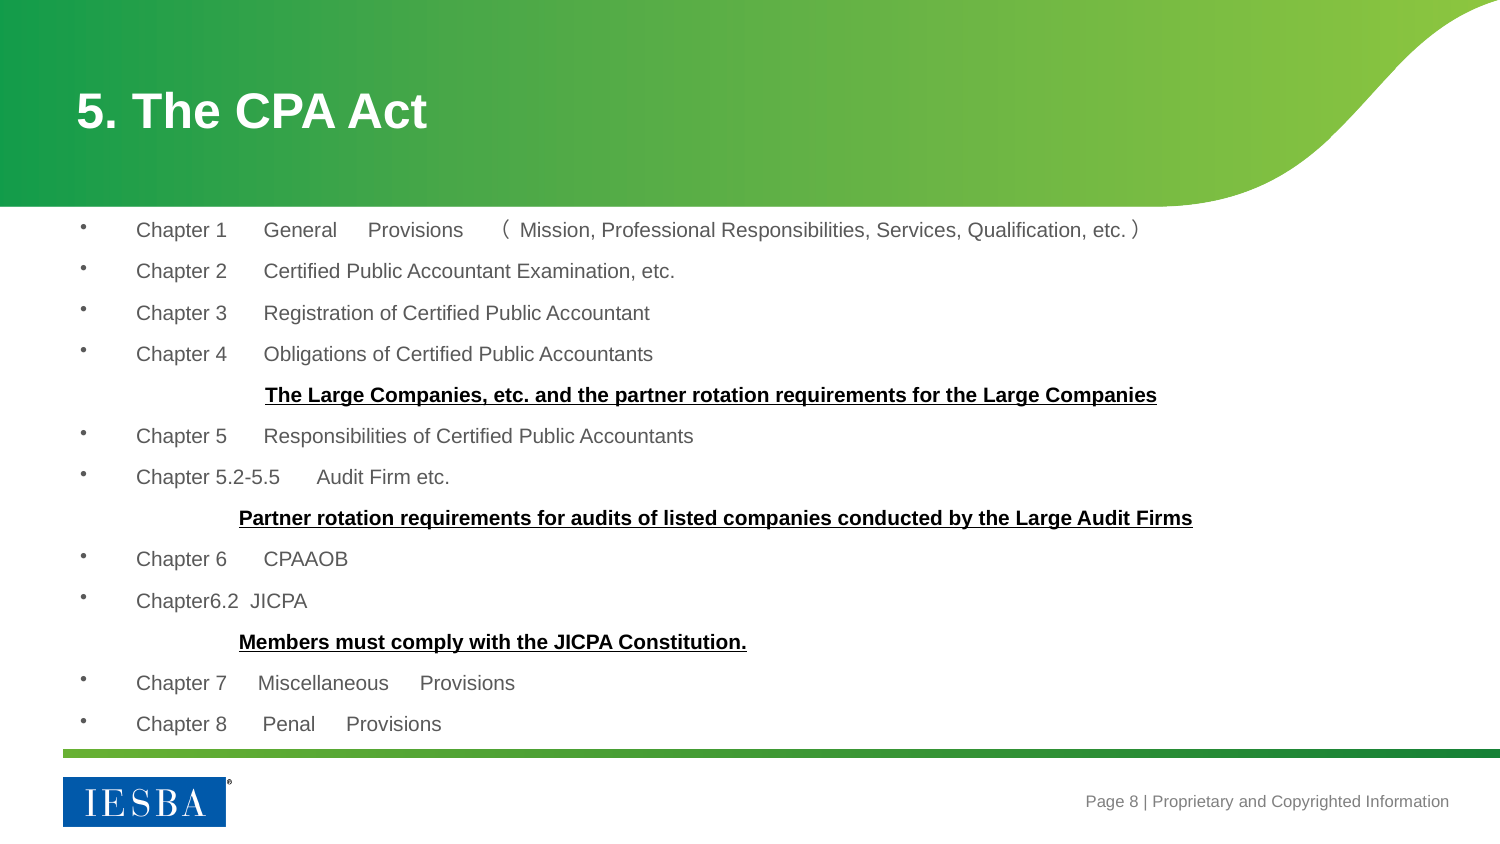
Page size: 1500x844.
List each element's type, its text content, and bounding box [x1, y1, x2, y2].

list Chapter 1 General Provisions （ Mission, Professional Responsibilities, Services, Qualification, etc.） Chapter 2 Certified Public Accountant Examination, etc. Chapter 3 Registration of Certified Public Accountant Chapter 4 Obligations of Certified Public Accountants The Large Companies, etc. and the partner rotation requirements for the Large Companies Chapter 5 Responsibilities of Certified Public Accountants Chapter 5.2-5.5 Audit Firm etc. Partner rotation requirements for audits of listed companies conducted by the Large Audit Firms Chapter 6 CPAAOB Chapter6.2 JICPA Members must comply with the JICPA Constitution. Chapter 7 Miscellaneous Provisions Chapter 8 Penal Provisions [64, 209, 1453, 753]
picture [0, 0, 1500, 207]
title 5. The CPA Act [62, 75, 1300, 142]
picture [63, 777, 232, 827]
